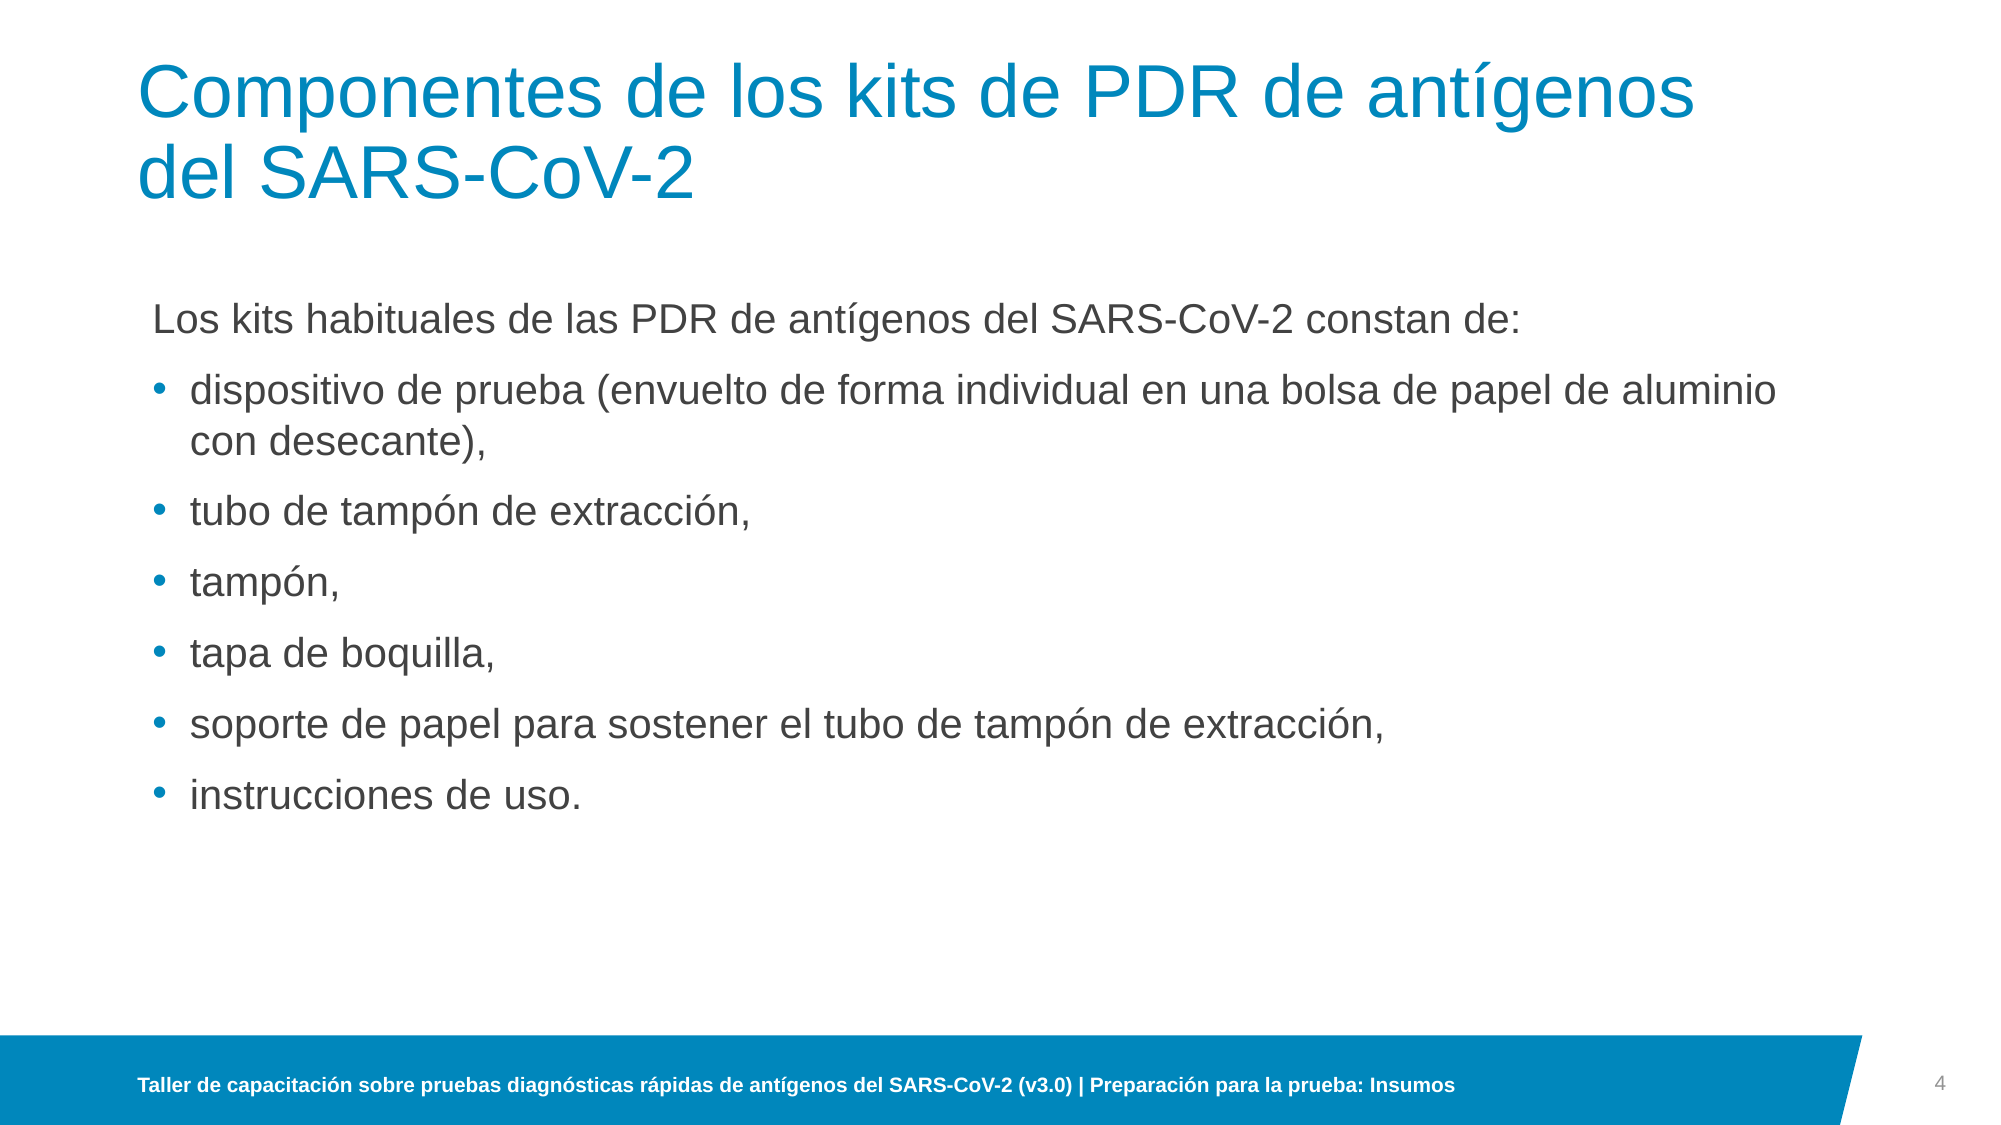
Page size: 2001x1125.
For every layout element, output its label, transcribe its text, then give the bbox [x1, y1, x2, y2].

list Los kits habituales de las PDR de antígenos del SARS-CoV-2 constan de: dispositivo de prueba (envuelto de forma individual en una bolsa de papel de aluminio con desecante), tubo de tampón de extracción, tampón, tapa de boquilla, soporte de papel para sostener el tubo de tampón de extracción, instrucciones de uso. [137, 284, 1863, 1014]
slide_number 4 [1862, 1035, 1947, 1125]
title Componentes de los kits de PDR de antígenos del SARS-CoV-2 [137, 59, 1863, 215]
footer Taller de capacitación sobre pruebas diagnósticas rápidas de antígenos del SARS-CoV-2 (v3.0) | Preparación para la prueba: Insumos [137, 1042, 1491, 1125]
